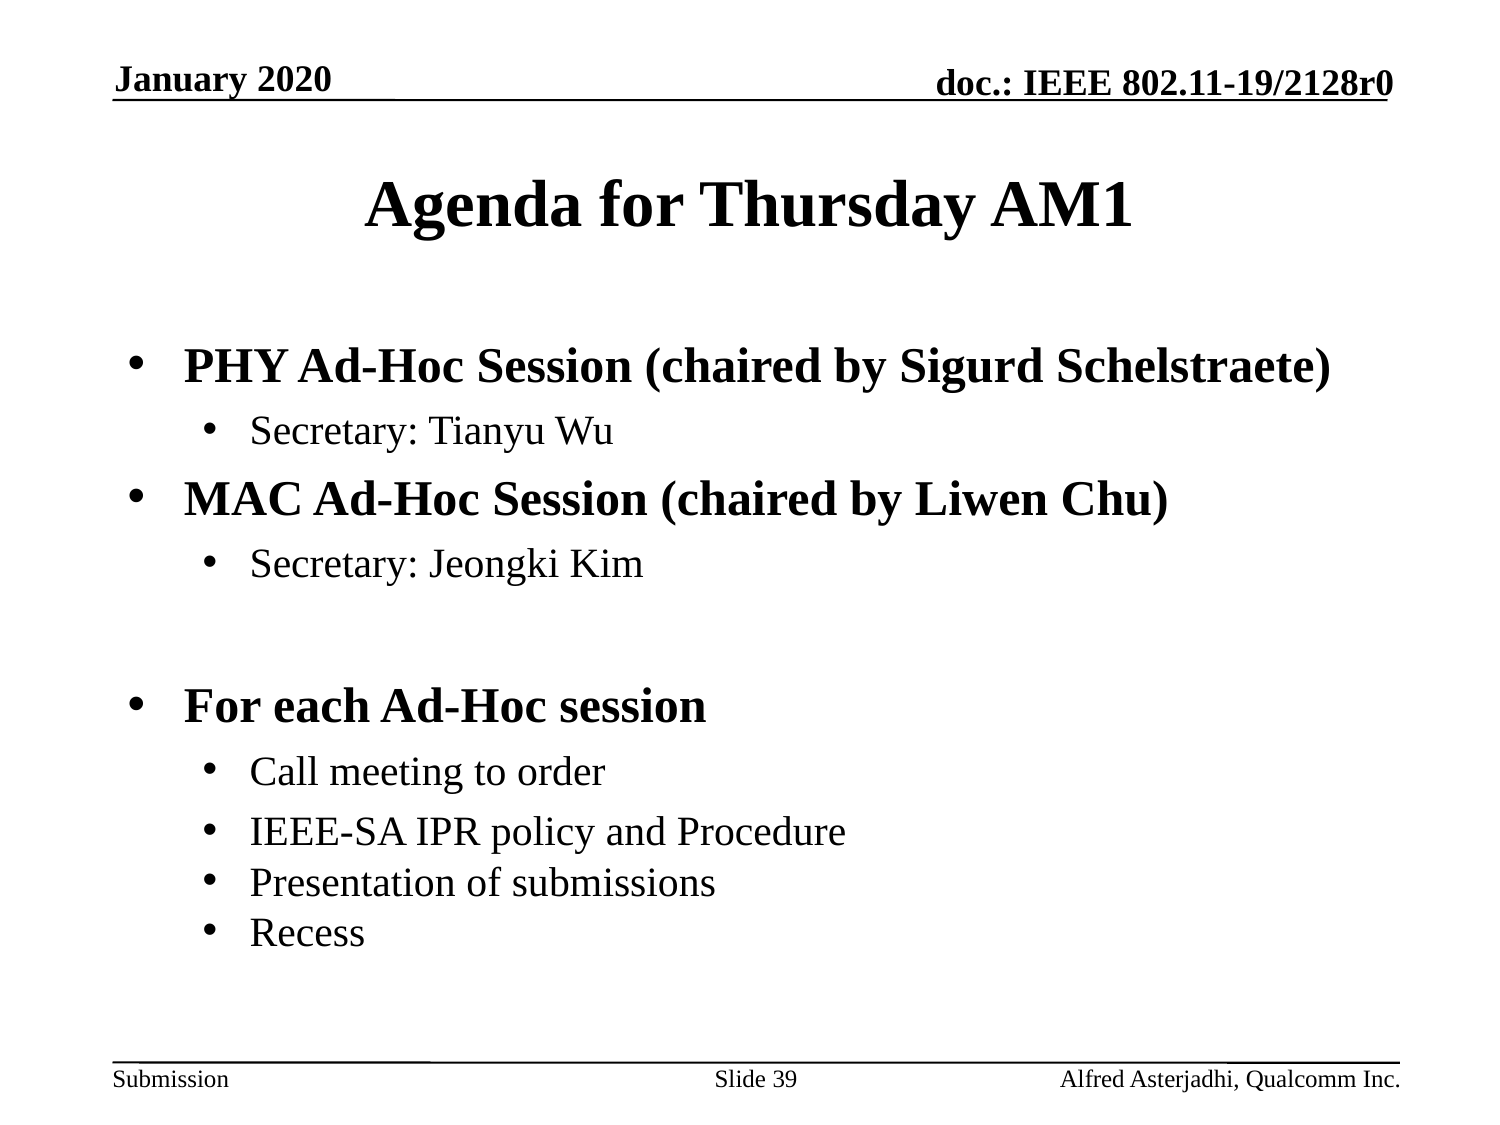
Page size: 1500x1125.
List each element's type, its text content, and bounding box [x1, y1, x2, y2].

list PHY Ad-Hoc Session (chaired by Sigurd Schelstraete) Secretary: Tianyu Wu MAC Ad-Hoc Session (chaired by Liwen Chu) Secretary: Jeongki Kim For each Ad-Hoc session Call meeting to order IEEE-SA IPR policy and Procedure Presentation of submissions Recess [112, 324, 1388, 1000]
slide_number Slide 39 [712, 1061, 800, 1123]
footer Alfred Asterjadhi, Qualcomm Inc. [878, 1061, 1402, 1093]
title Agenda for Thursday AM1 [112, 112, 1388, 288]
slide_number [114, 54, 493, 100]
